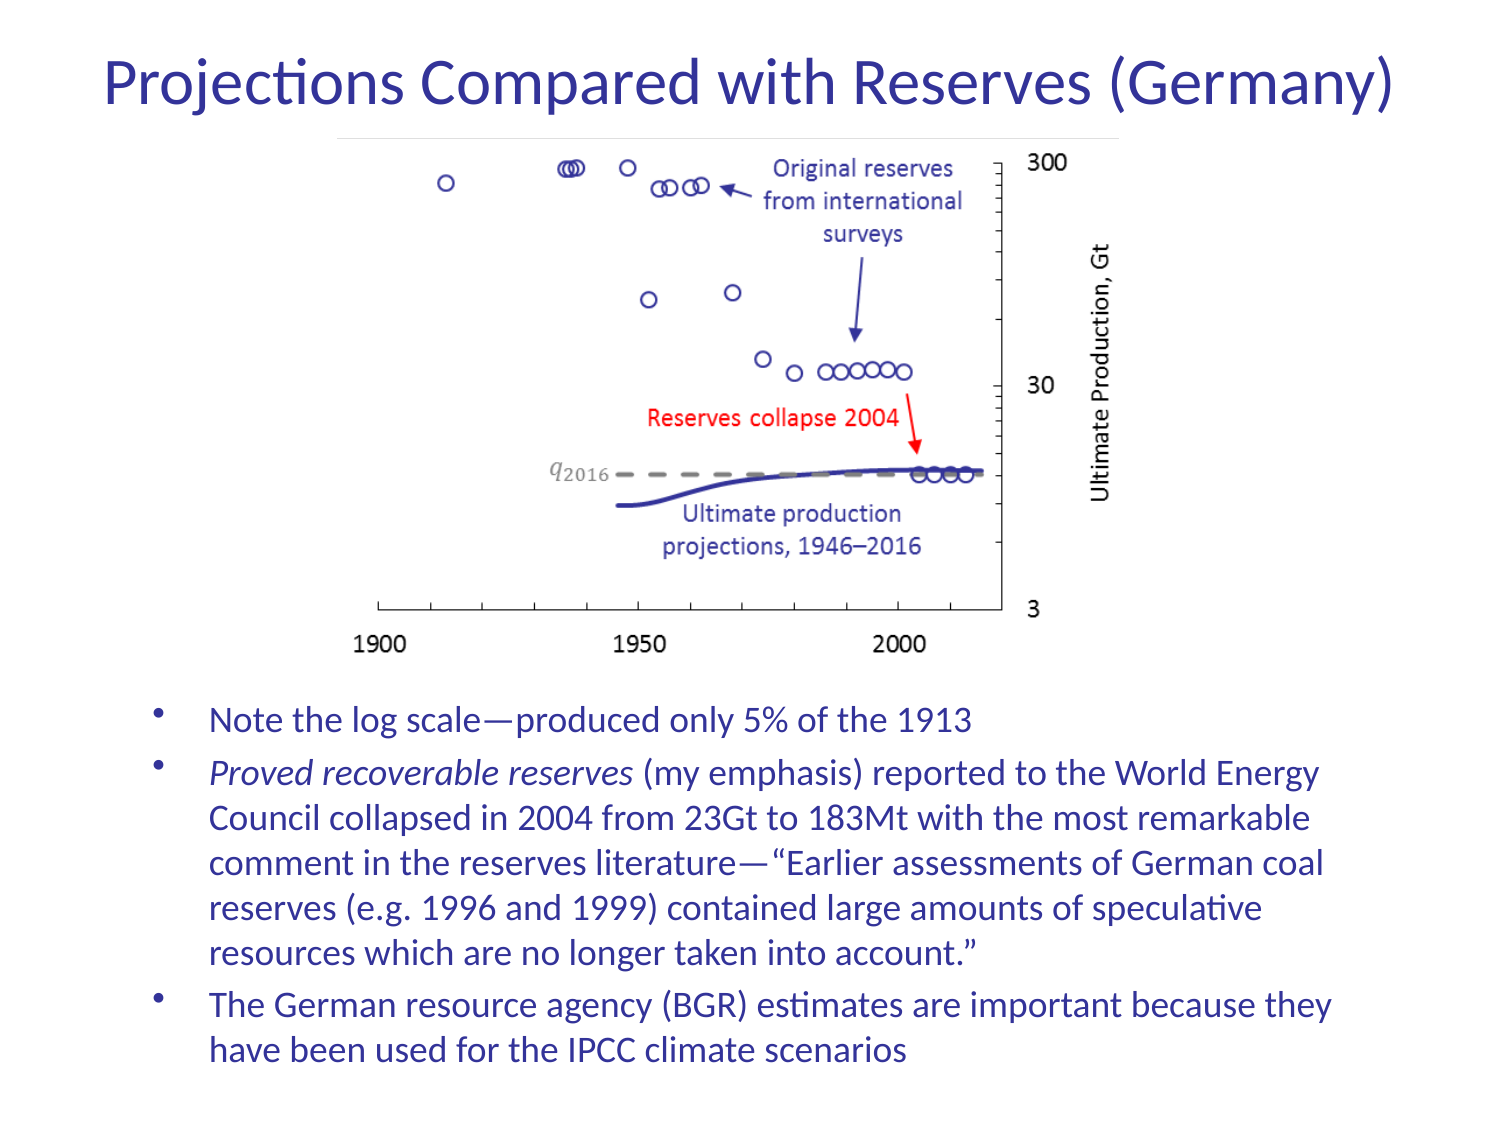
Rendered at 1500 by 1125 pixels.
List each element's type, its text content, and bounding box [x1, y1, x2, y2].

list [337, 137, 1119, 663]
title Projections Compared with Reserves (Germany) [75, 37, 1425, 118]
